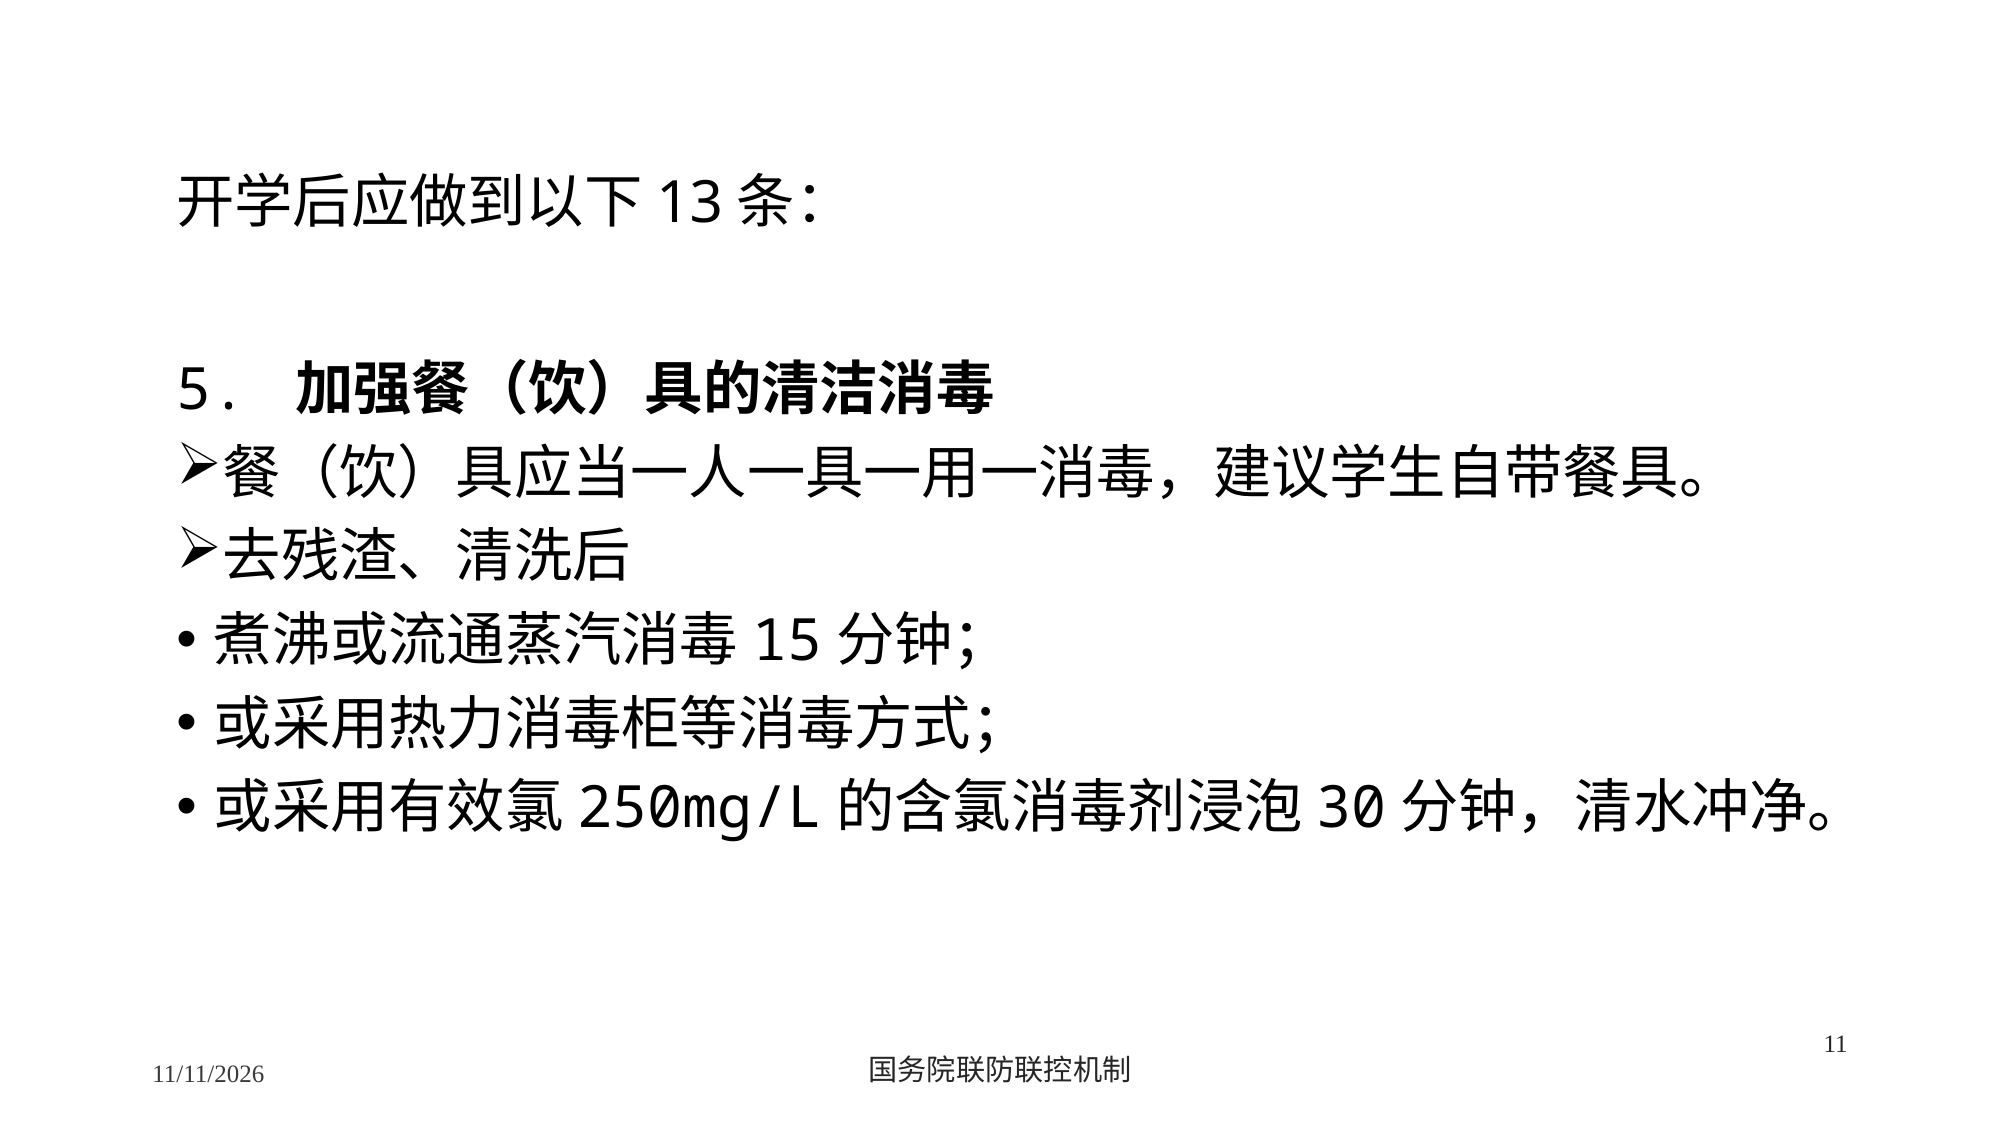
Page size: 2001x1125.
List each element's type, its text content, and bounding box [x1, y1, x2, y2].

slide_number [137, 1042, 588, 1103]
footer 国务院联防联控机制 [662, 1042, 1338, 1103]
slide_number 11 [1412, 1012, 1863, 1073]
list 开学后应做到以下13条： 5. 加强餐（饮）具的清洁消毒 餐（饮）具应当一人一具一用一消毒，建议学生自带餐具。 去残渣、清洗后 煮沸或流通蒸汽消毒15分钟； 或采用热力消毒柜等消毒方式； 或采用有效氯250mg/L的含氯消毒剂浸泡30分钟，清水冲净。 [161, 142, 1839, 887]
